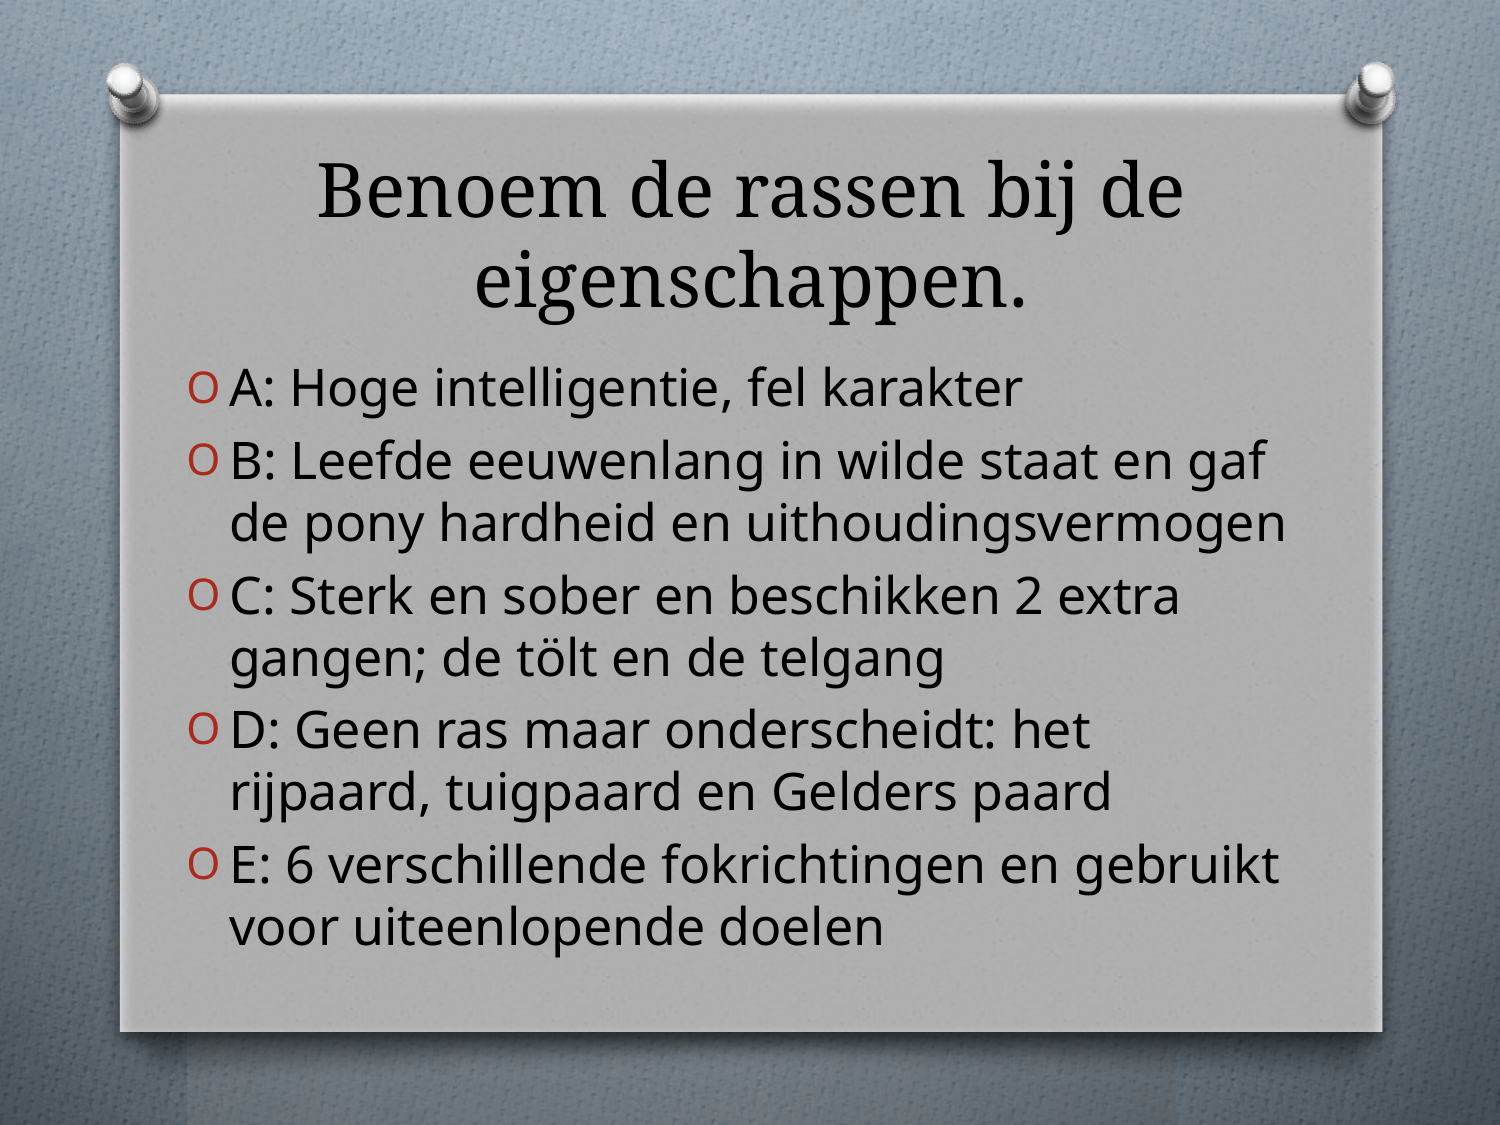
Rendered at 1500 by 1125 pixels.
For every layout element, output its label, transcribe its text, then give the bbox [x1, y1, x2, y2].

list A: Hoge intelligentie, fel karakter B: Leefde eeuwenlang in wilde staat en gaf de pony hardheid en uithoudingsvermogen C: Sterk en sober en beschikken 2 extra gangen; de tölt en de telgang D: Geen ras maar onderscheidt: het rijpaard, tuigpaard en Gelders paard E: 6 verschillende fokrichtingen en gebruikt voor uiteenlopende doelen [171, 347, 1306, 988]
picture [75, 29, 198, 153]
picture [1317, 35, 1439, 156]
title Benoem de rassen bij de eigenschappen. [179, 134, 1323, 332]
